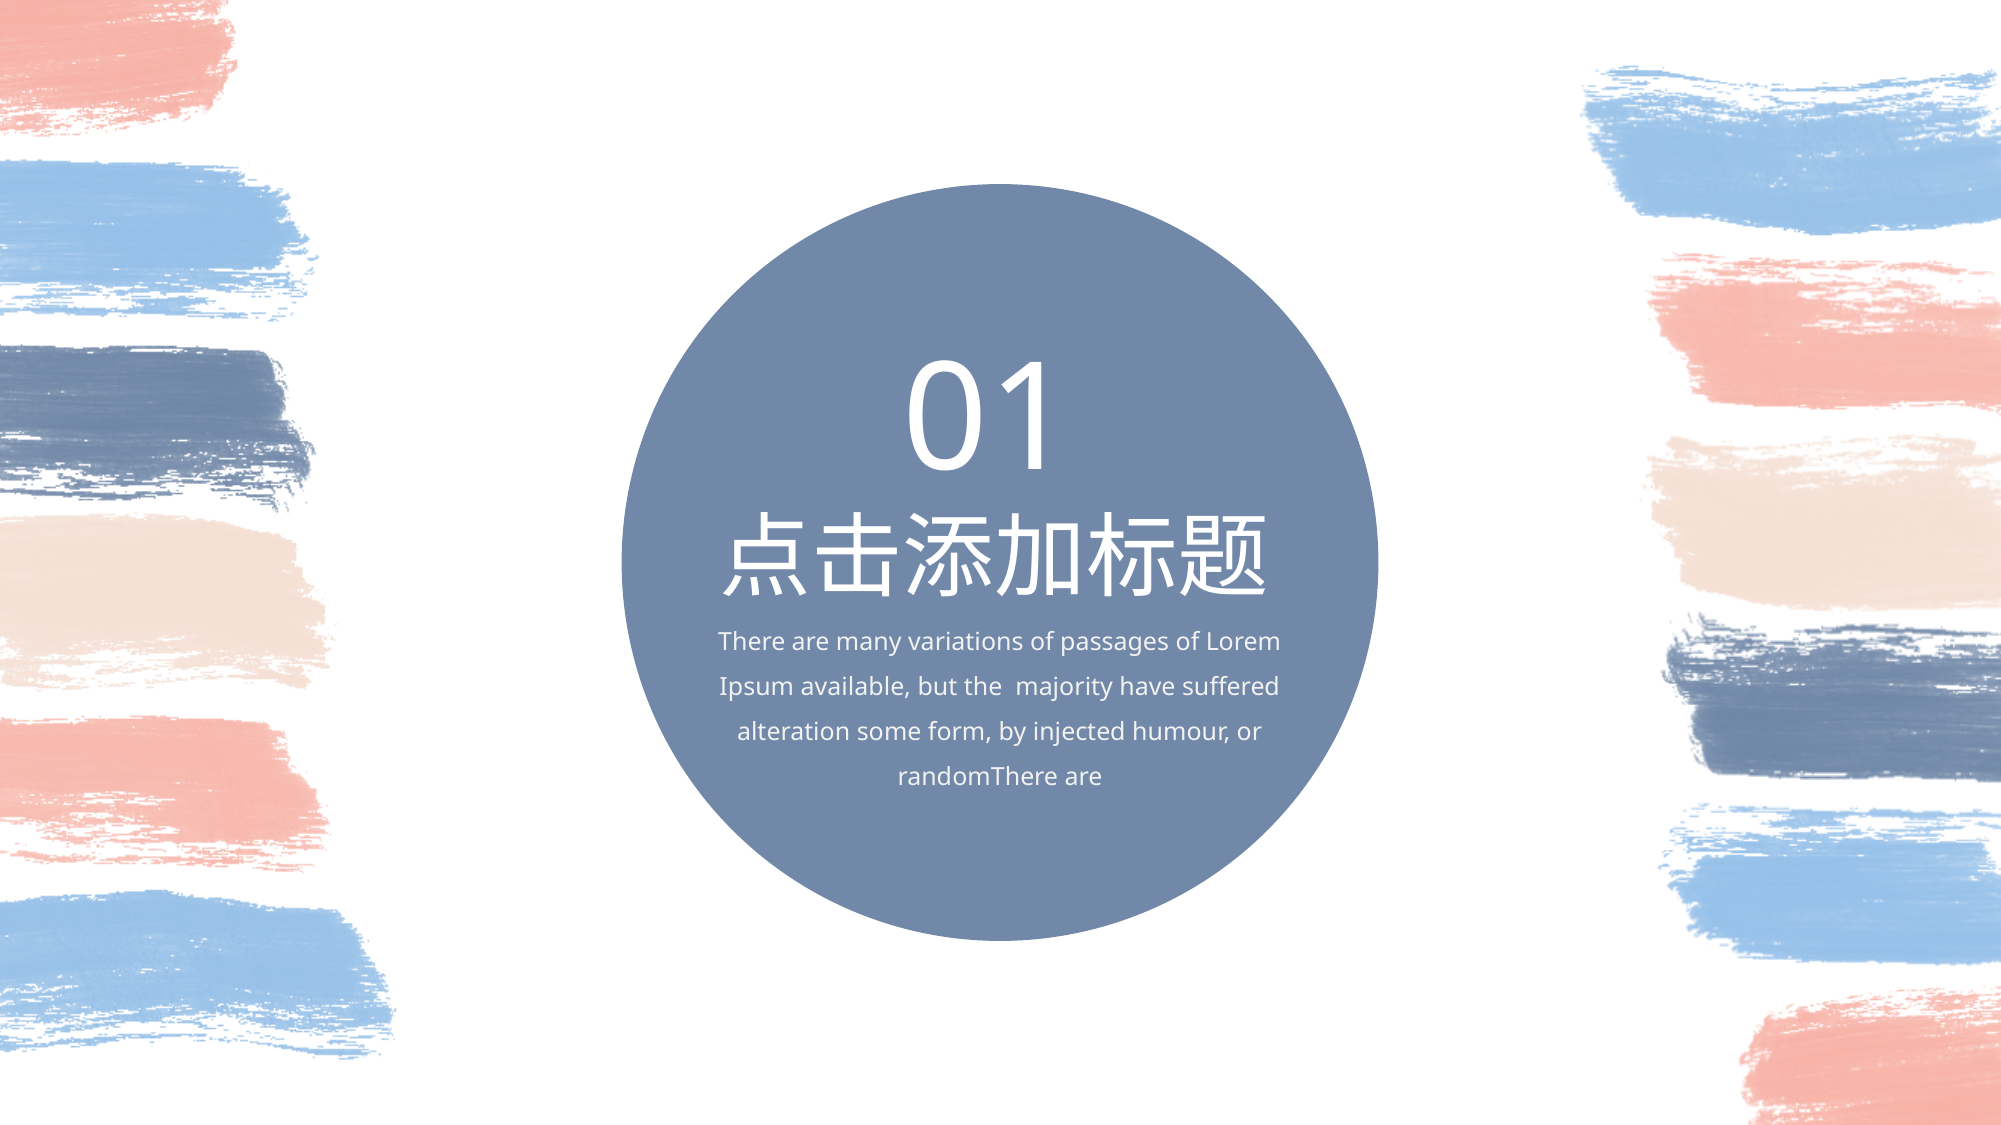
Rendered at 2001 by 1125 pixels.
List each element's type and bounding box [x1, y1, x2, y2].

picture [0, 0, 511, 1125]
picture [1465, 0, 2001, 1125]
text_box [1307, 339, 1380, 786]
text_box [693, 311, 1307, 796]
text_box [620, 339, 693, 786]
text_box [700, 796, 1300, 942]
text_box [715, 183, 1285, 311]
